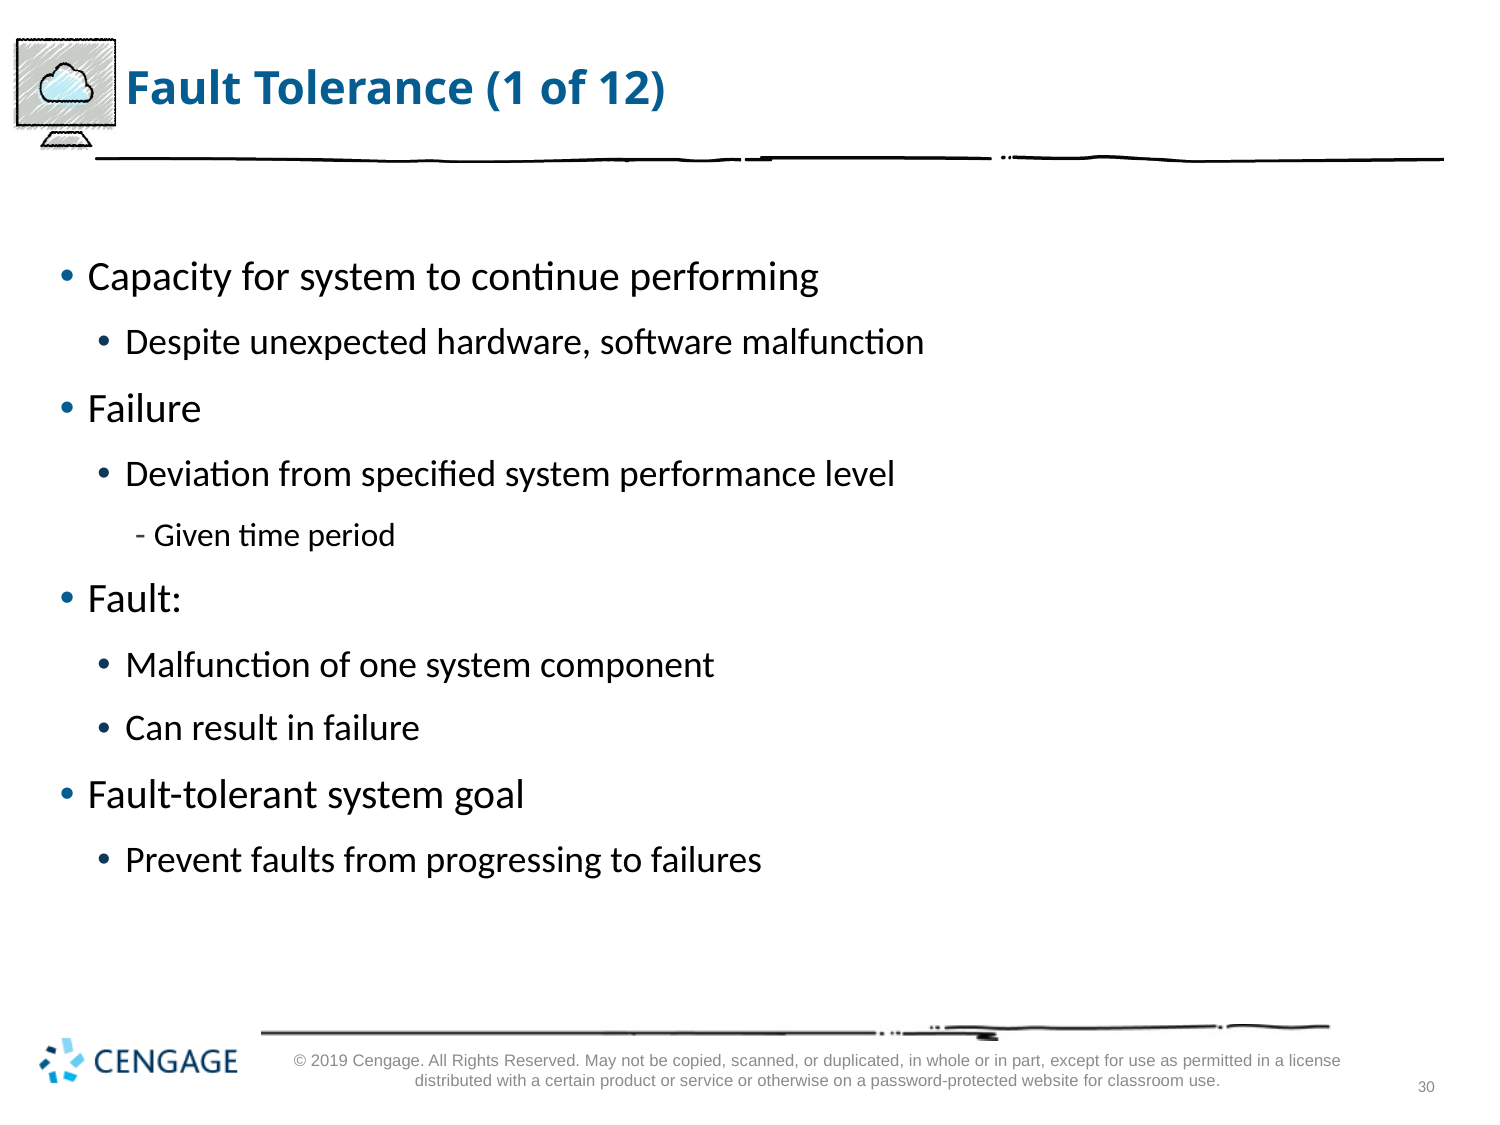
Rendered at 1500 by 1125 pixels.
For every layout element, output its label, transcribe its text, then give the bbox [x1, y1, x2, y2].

list Capacity for system to continue performing Despite unexpected hardware, software malfunction Failure Deviation from specified system performance level Given time period Fault: Malfunction of one system component Can result in failure Fault-tolerant system goal Prevent faults from progressing to failures [59, 252, 1441, 888]
picture [19, 1024, 250, 1096]
picture [95, 155, 1444, 163]
picture [13, 36, 117, 151]
title Fault Tolerance (1 of 12) [125, 66, 1442, 116]
footer © 2019 Cengage. All Rights Reserved. May not be copied, scanned, or duplicated, in whole or in part, except for use as permitted in a license distributed with a certain product or service or otherwise on a password-protected website for classroom use. [262, 1050, 1375, 1091]
picture [261, 1024, 1331, 1041]
